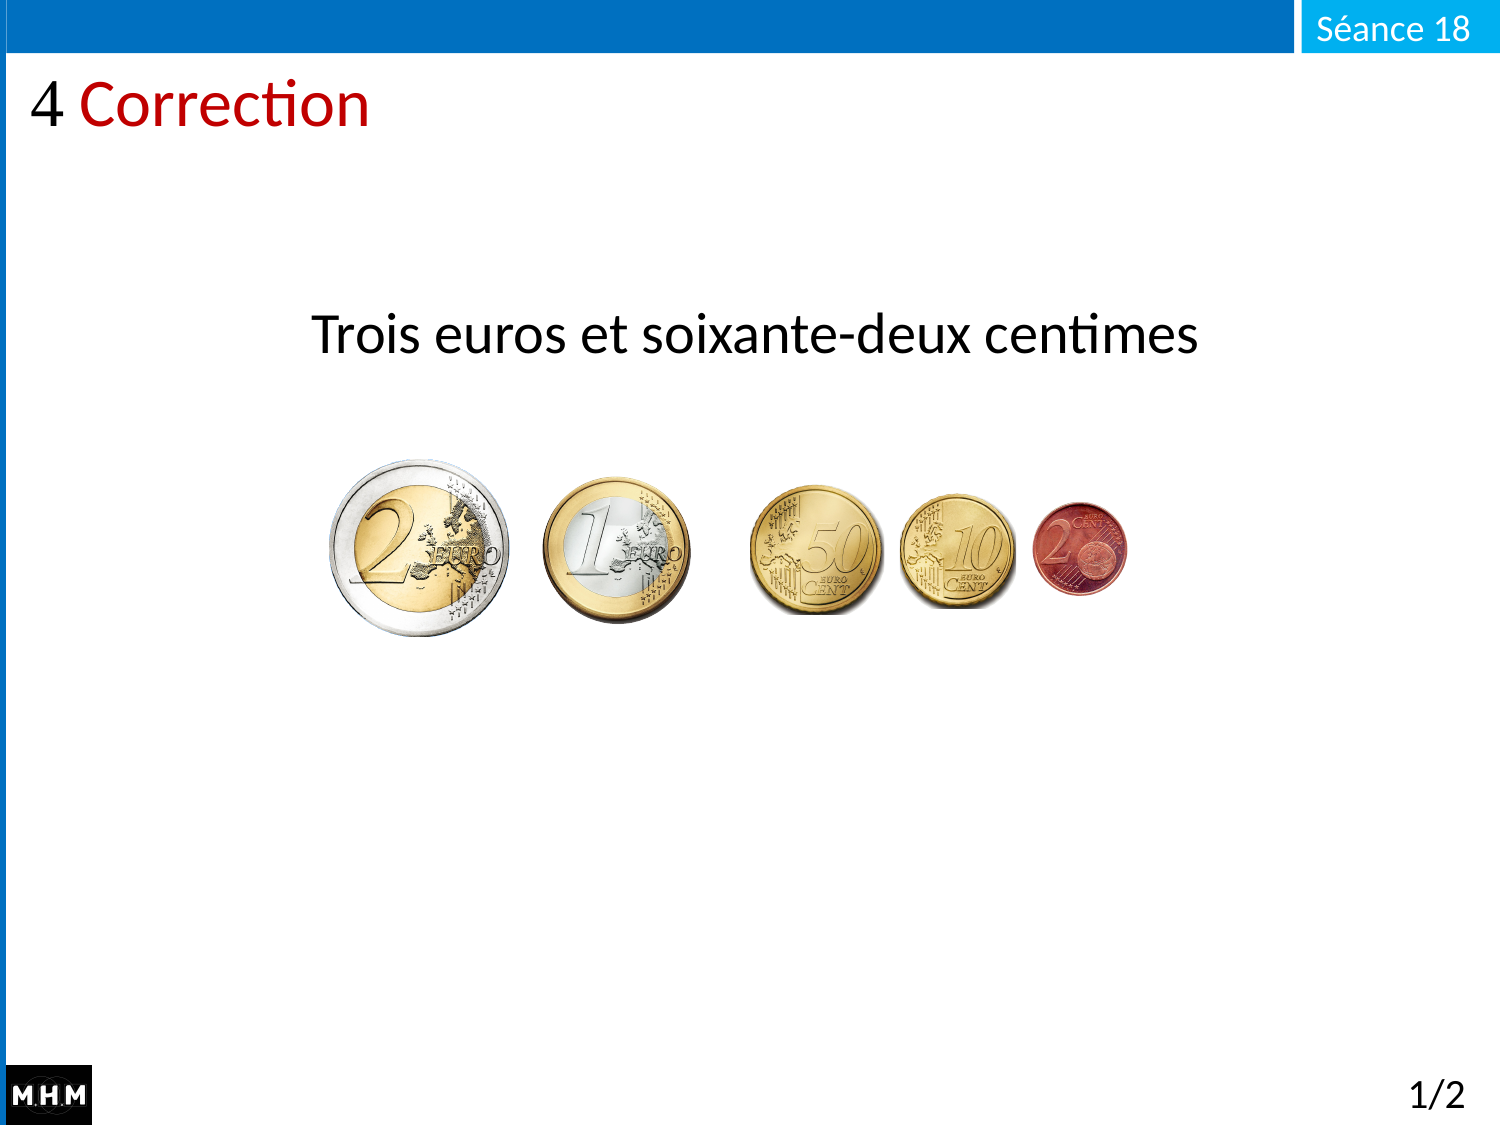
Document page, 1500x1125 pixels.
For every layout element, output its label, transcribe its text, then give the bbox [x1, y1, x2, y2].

picture [1031, 500, 1129, 598]
text_box Trois euros et soixante-deux centimes [296, 287, 1275, 373]
picture [328, 459, 510, 637]
picture [749, 483, 885, 615]
list 1/2 [1373, 1064, 1500, 1125]
picture [899, 493, 1017, 609]
picture [542, 476, 692, 625]
title  Correction [14, 60, 1391, 150]
picture [6, 1065, 92, 1125]
